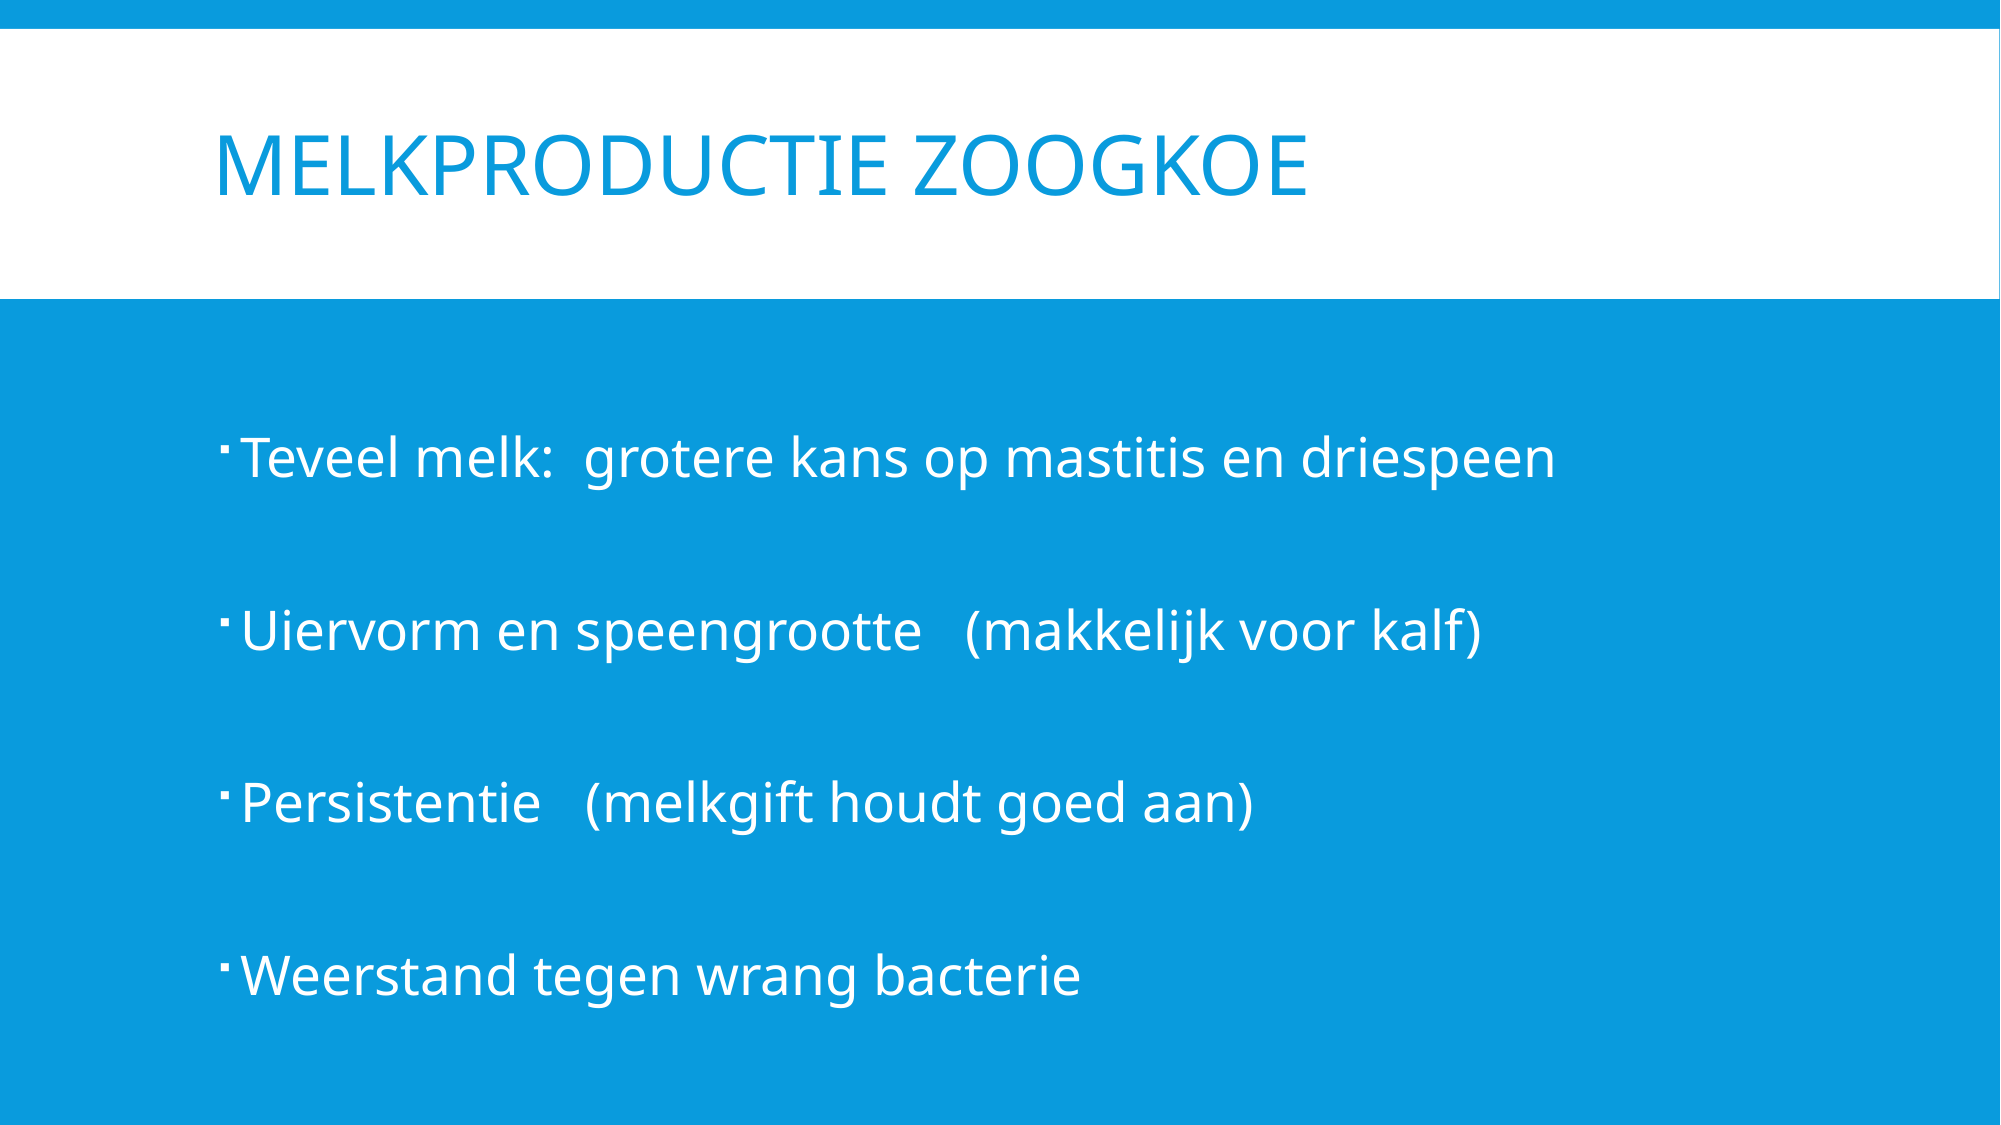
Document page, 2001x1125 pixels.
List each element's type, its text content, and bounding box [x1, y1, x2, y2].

list Teveel melk: grotere kans op mastitis en driespeen Uiervorm en speengrootte (makkelijk voor kalf) Persistentie (melkgift houdt goed aan) Weerstand tegen wrang bacterie [197, 329, 1803, 1020]
title Melkproductie zoogkoe [197, 46, 1803, 295]
